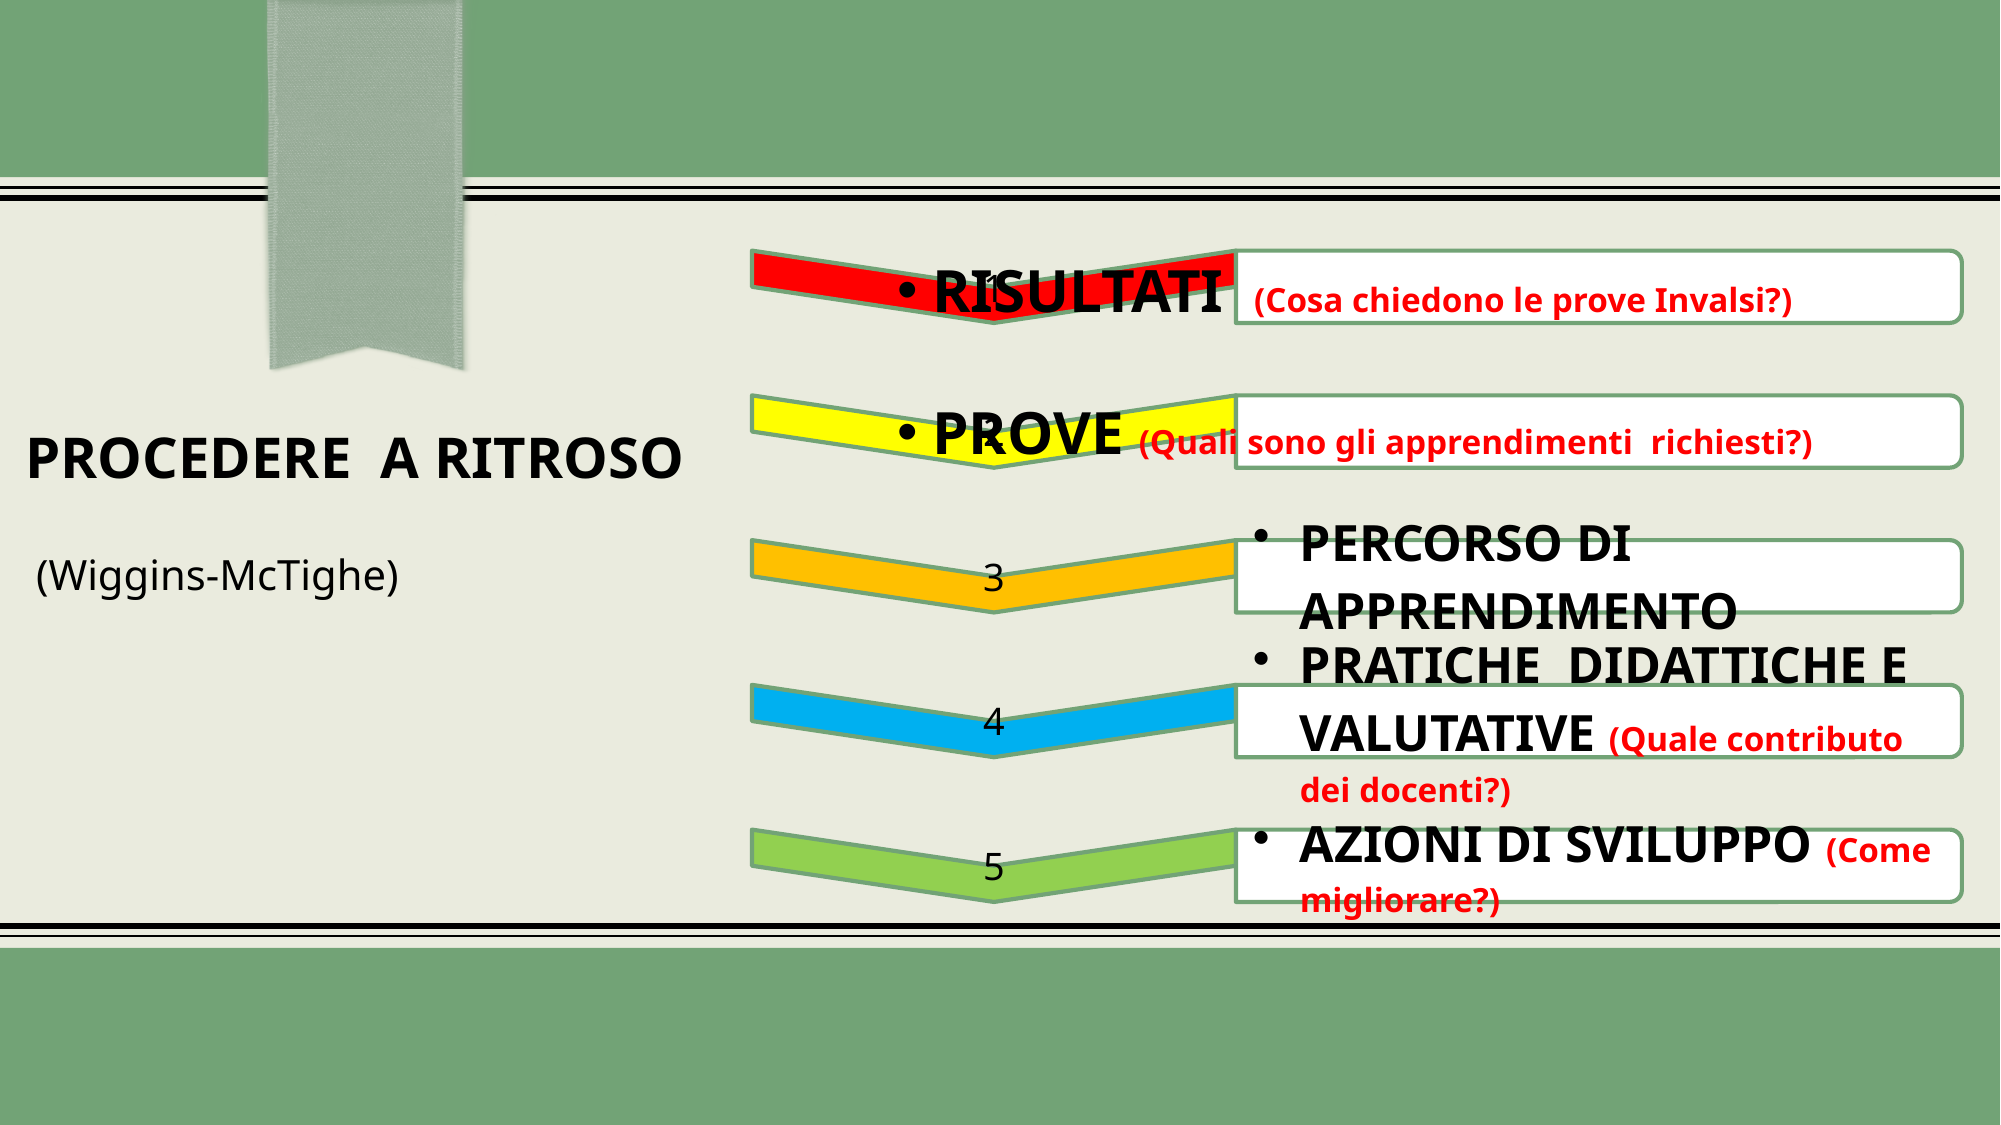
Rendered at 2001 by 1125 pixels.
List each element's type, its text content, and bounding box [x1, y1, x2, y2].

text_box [751, 250, 1963, 903]
title procedere a ritroso (Wiggins-McTighe) [25, 309, 708, 702]
